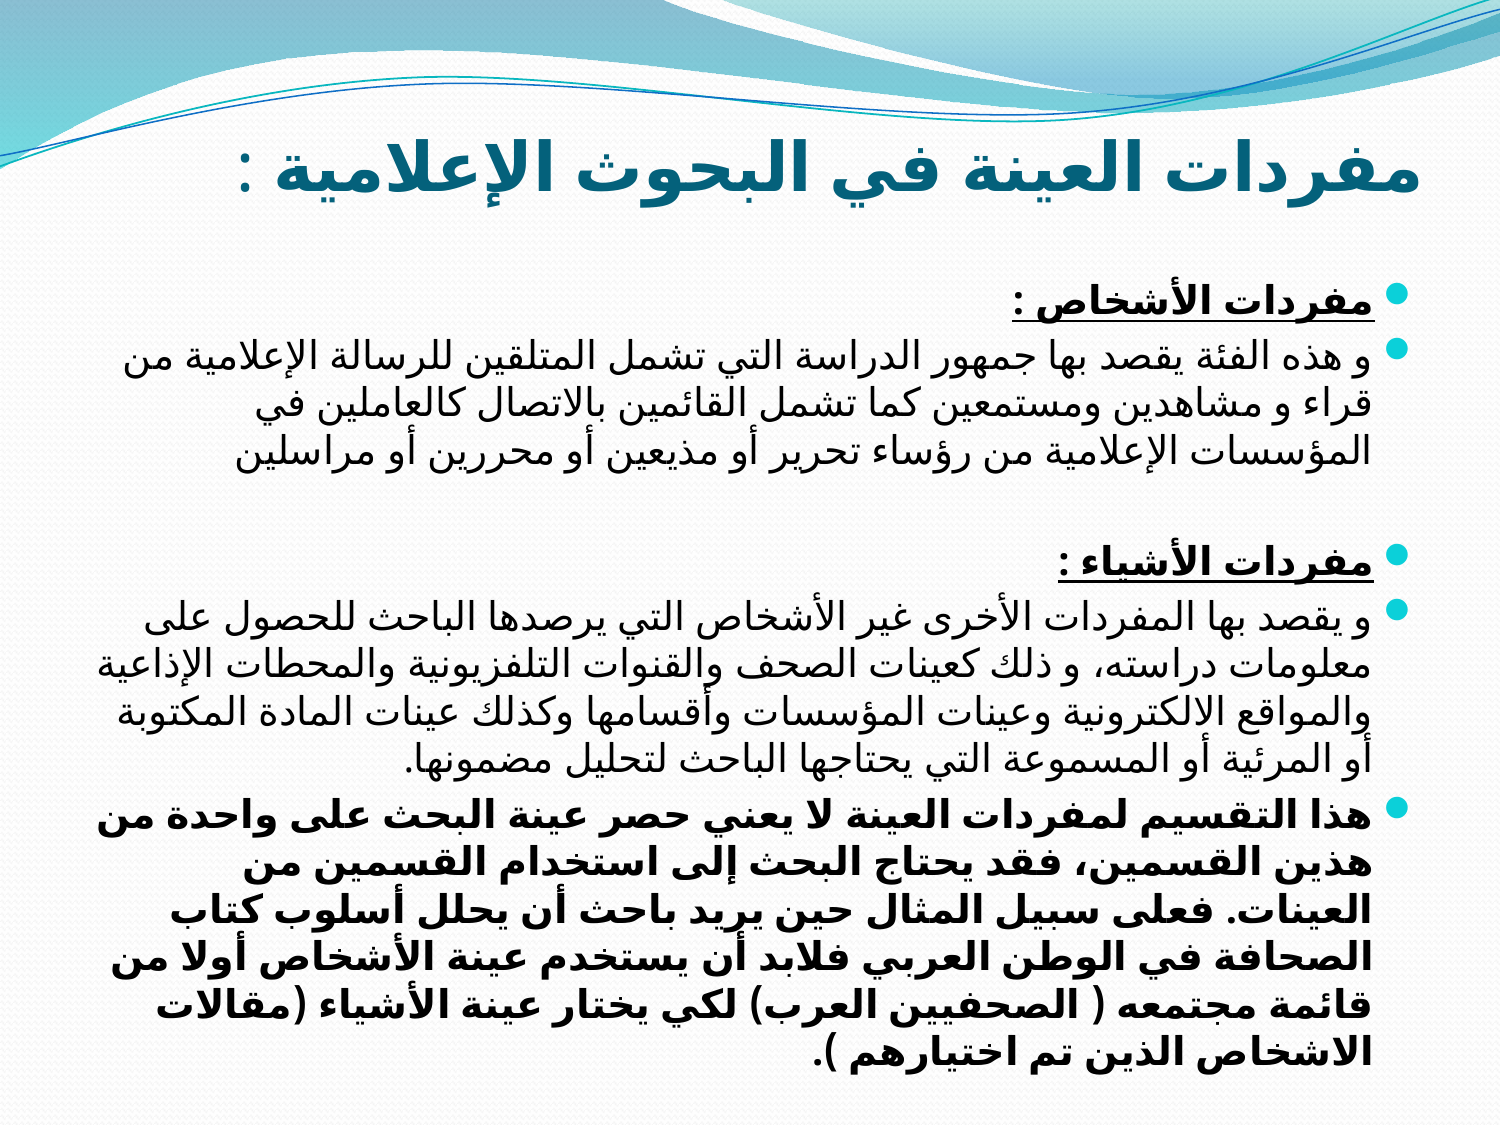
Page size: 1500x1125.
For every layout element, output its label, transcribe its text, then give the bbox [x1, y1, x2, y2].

title مفردات العينة في البحوث الإعلامية : [75, 115, 1425, 258]
list مفردات الأشخاص : و هذه الفئة يقصد بها جمهور الدراسة التي تشمل المتلقين للرسالة الإعلامية من قراء و مشاهدين ومستمعين كما تشمل القائمين بالاتصال كالعاملين في المؤسسات الإعلامية من رؤساء تحرير أو مذيعين أو محررين أو مراسلين مفردات الأشياء : و يقصد بها المفردات الأخرى غير الأشخاص التي يرصدها الباحث للحصول على معلومات دراسته، و ذلك كعينات الصحف والقنوات التلفزيونية والمحطات الإذاعية والمواقع الالكترونية وعينات المؤسسات وأقسامها وكذلك عينات المادة المكتوبة أو المرئية أو المسموعة التي يحتاجها الباحث لتحليل مضمونها. هذا التقسيم لمفردات العينة لا يعني حصر عينة البحث على واحدة من هذين القسمين، فقد يحتاج البحث إلى استخدام القسمين من العينات. فعلى سبيل المثال حين يريد باحث أن يحلل أسلوب كتاب الصحافة في الوطن العربي فلابد أن يستخدم عينة الأشخاص أولا من قائمة مجتمعه ( الصحفيين العرب) لكي يختار عينة الأشياء (مقالات الاشخاص الذين تم اختيارهم ). [75, 267, 1425, 1083]
